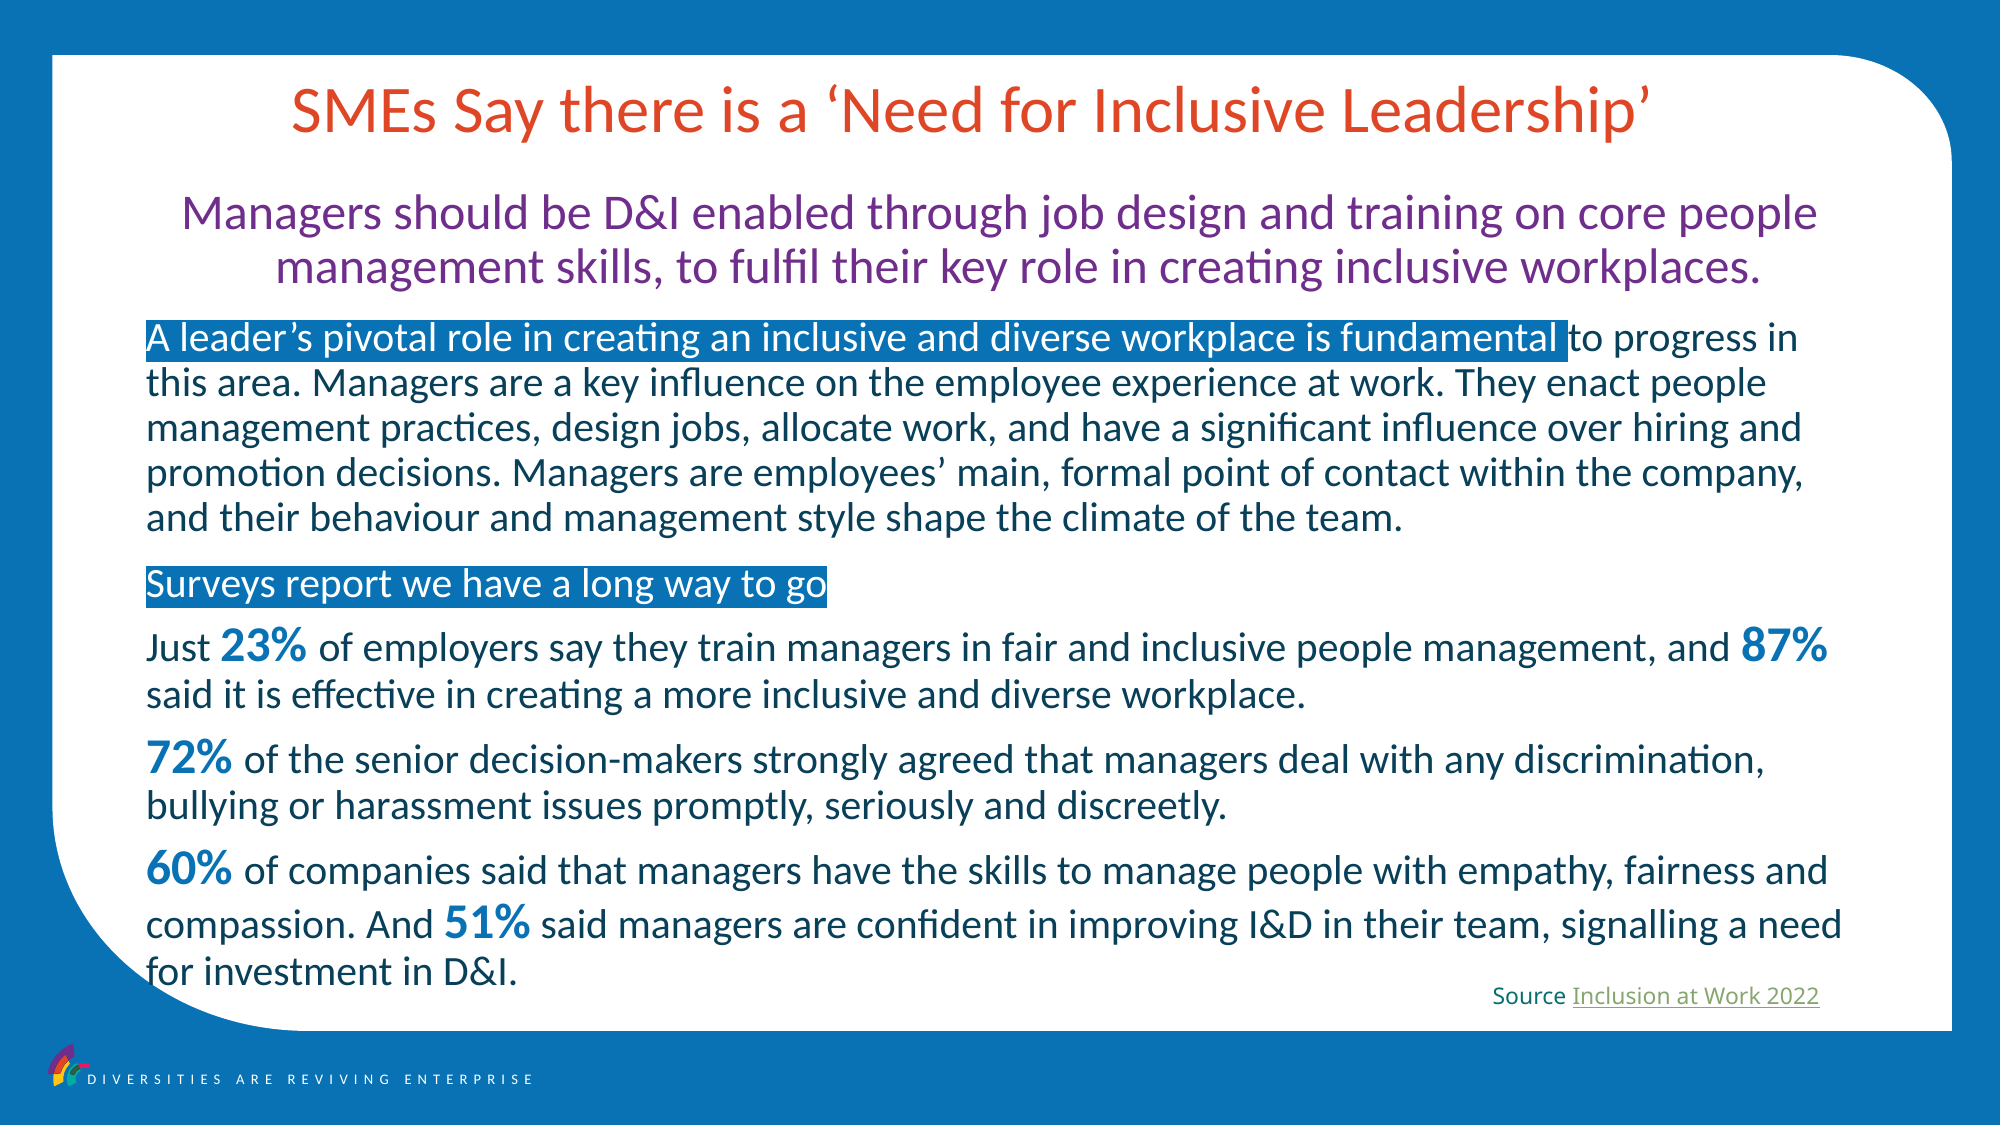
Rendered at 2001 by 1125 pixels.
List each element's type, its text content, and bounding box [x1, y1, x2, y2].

text_box Source Inclusion at Work 2022 [1477, 972, 1879, 1021]
list SMEs Say there is a ‘Need for Inclusive Leadership’ [66, 67, 1879, 200]
list Managers should be D&I enabled through job design and training on core people management skills, to fulfil their key role in creating inclusive workplaces. A leader’s pivotal role in creating an inclusive and diverse workplace is fundamental to progress in this area. Managers are a key influence on the employee experience at work. They enact people management practices, design jobs, allocate work, and have a significant influence over hiring and promotion decisions. Managers are employees’ main, formal point of contact within the company, and their behaviour and management style shape the climate of the team. Surveys report we have a long way to go Just 23% of employers say they train managers in fair and inclusive people management, and 87% said it is effective in creating a more inclusive and diverse workplace. 72% of the senior decision-makers strongly agreed that managers deal with any discrimination, bullying or harassment issues promptly, seriously and discreetly. 60% of companies said that managers have the skills to manage people with empathy, fairness and compassion. And 51% said managers are confident in improving I&D in their team, signalling a need for investment in D&I. [130, 200, 1869, 811]
